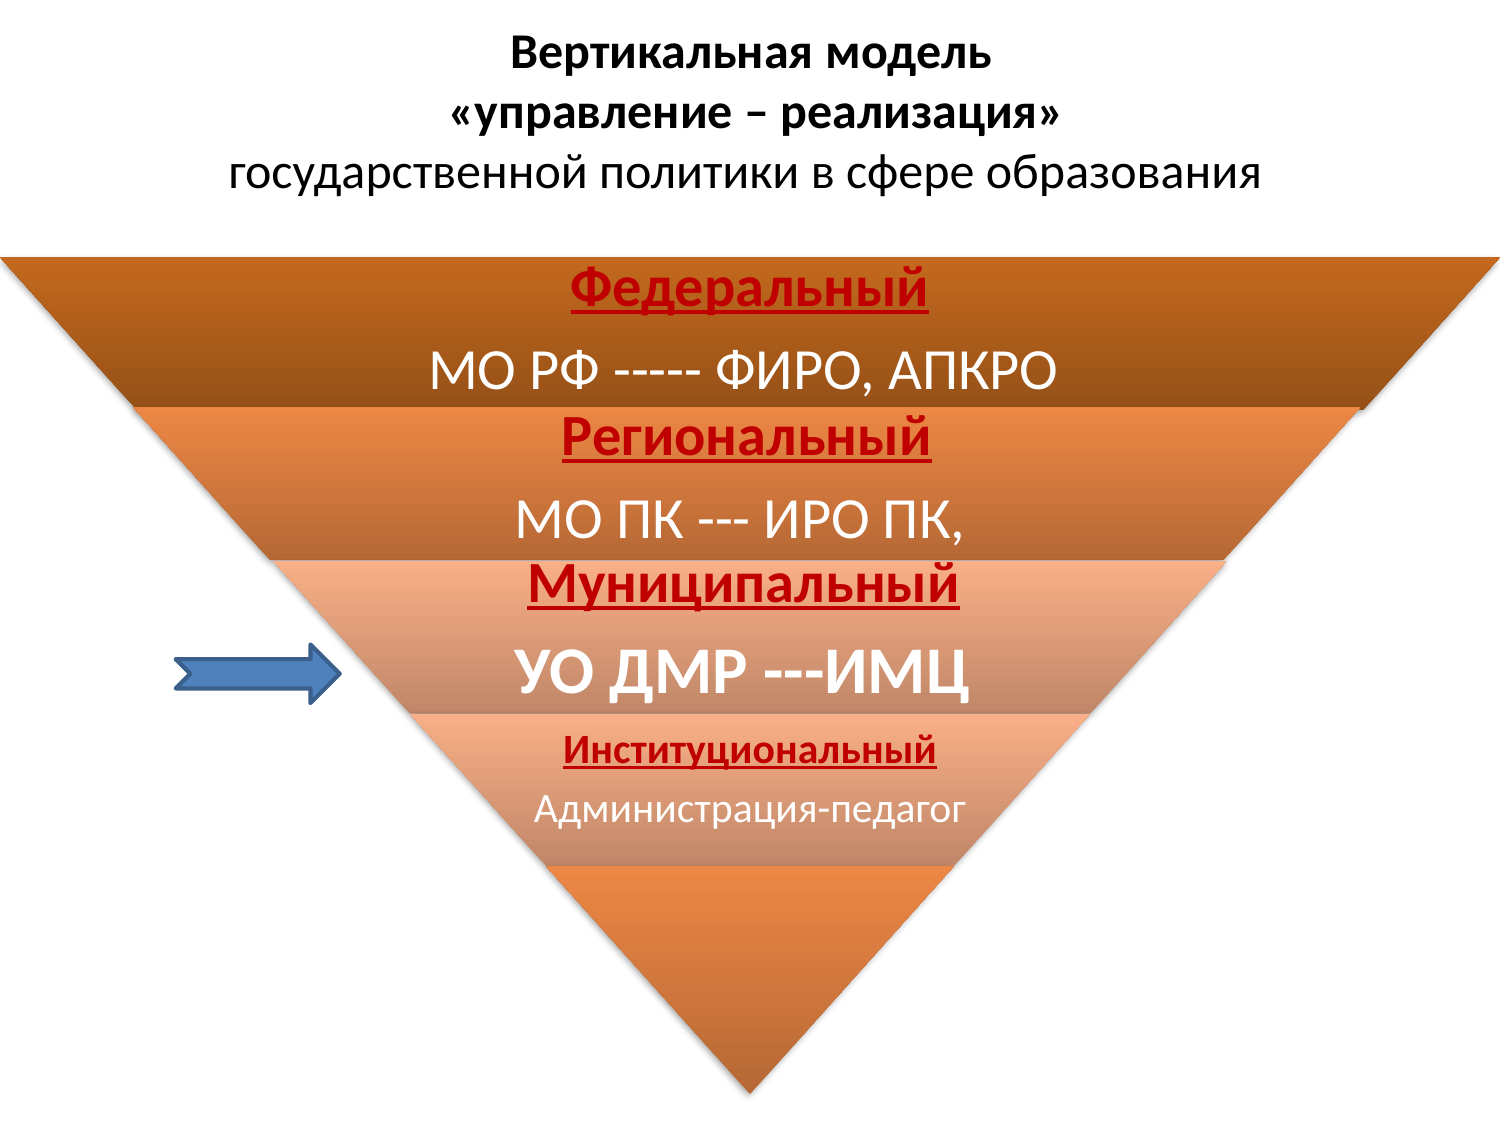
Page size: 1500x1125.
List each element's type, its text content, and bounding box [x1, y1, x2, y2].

title Вертикальная модель «управление – реализация» государственной политики в сфере образования [88, 45, 1425, 233]
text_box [0, 255, 1500, 1095]
